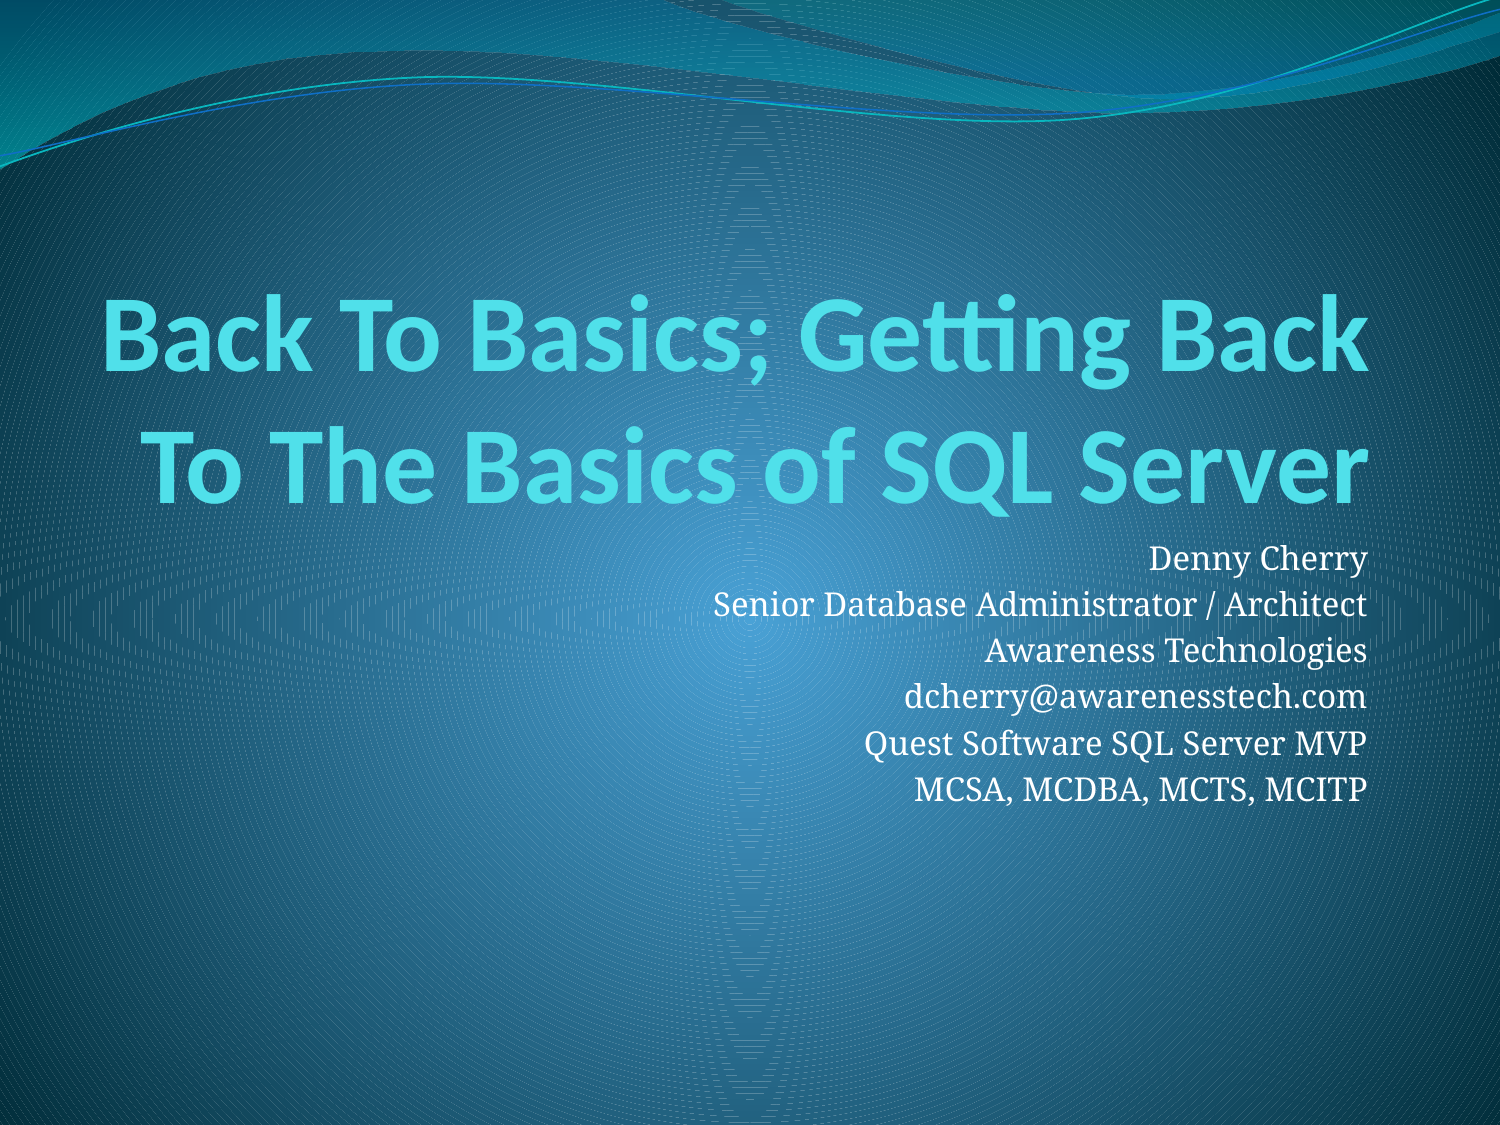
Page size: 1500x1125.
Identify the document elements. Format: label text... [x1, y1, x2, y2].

subtitle Denny Cherry Senior Database Administrator / Architect Awareness Technologies dcherry@awarenesstech.com Quest Software SQL Server MVP MCSA, MCDBA, MCTS, MCITP [87, 529, 1376, 818]
title Back To Basics; Getting Back To The Basics of SQL Server [87, 224, 1376, 525]
